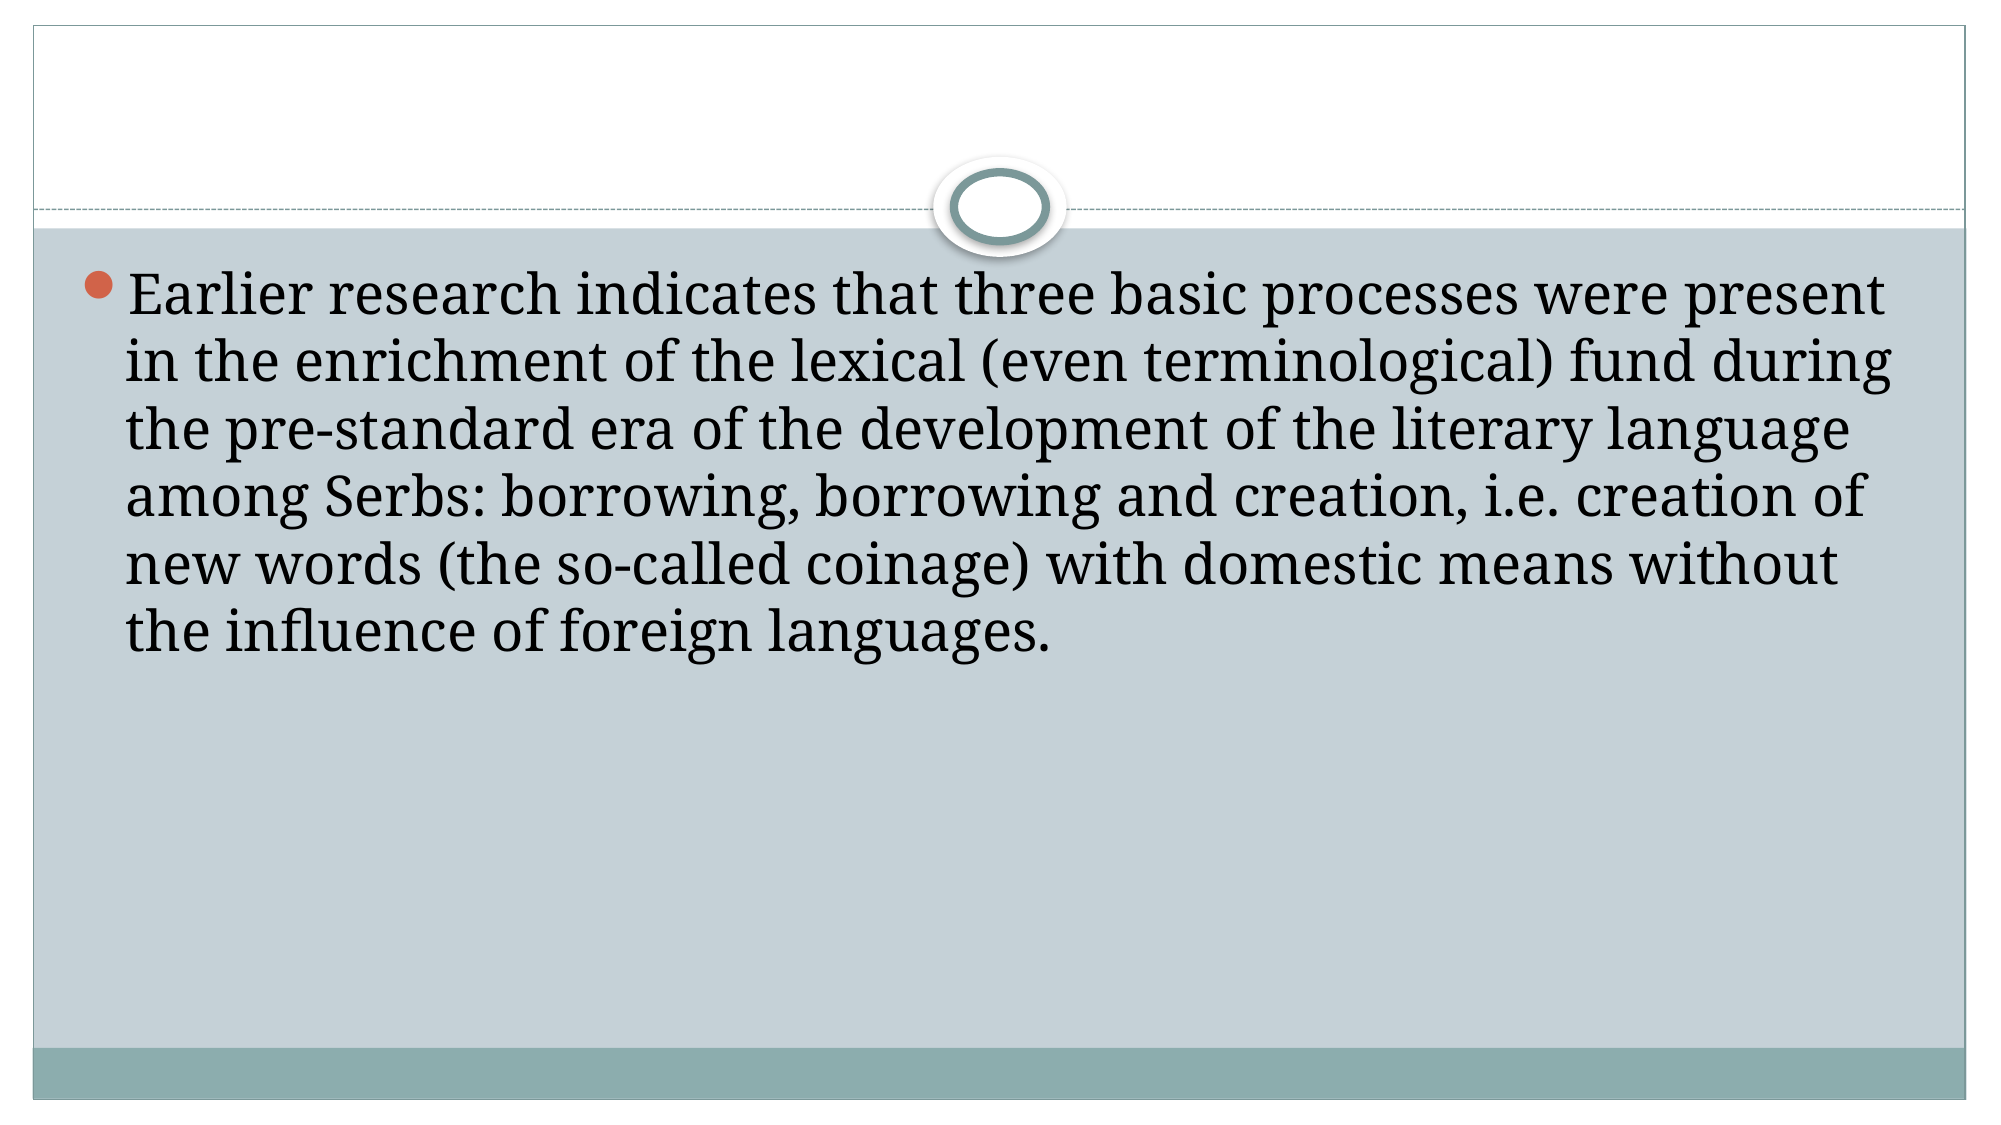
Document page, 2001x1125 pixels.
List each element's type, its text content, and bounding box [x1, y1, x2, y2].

list Earlier research indicates that three basic processes were present in the enrichment of the lexical (even terminological) fund during the pre-standard era of the development of the literary language among Serbs: borrowing, borrowing and creation, i.e. creation of new words (the so-called coinage) with domestic means without the influence of foreign languages. [66, 250, 1926, 1001]
